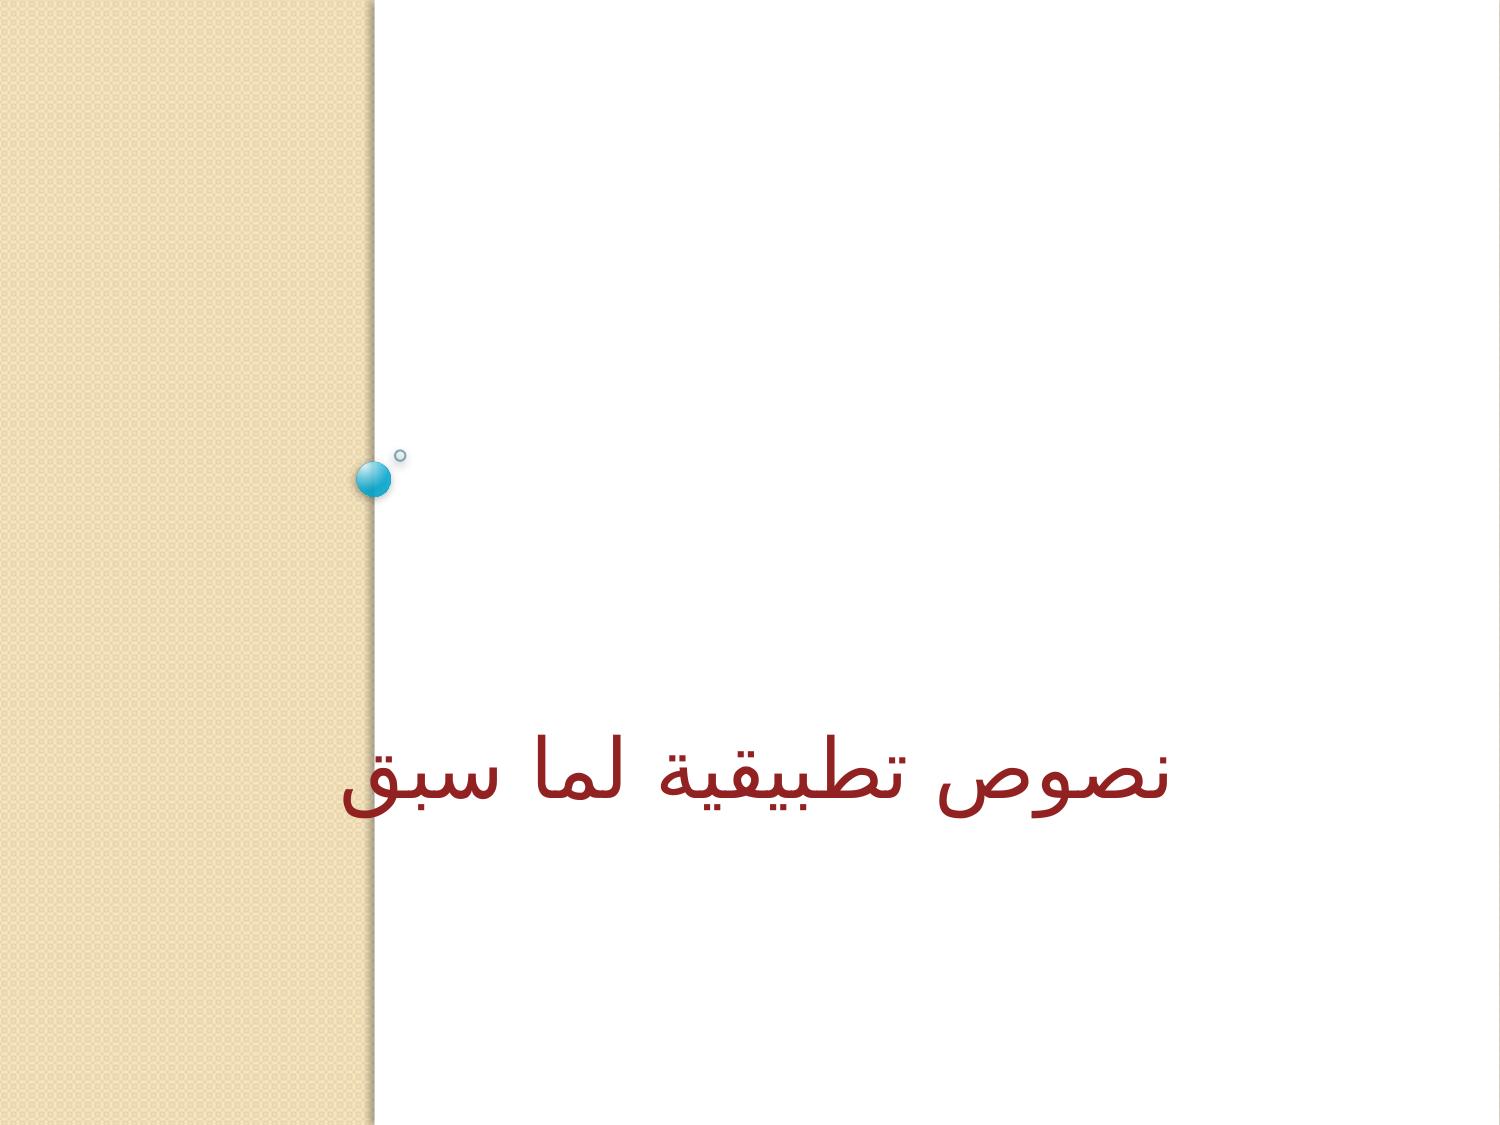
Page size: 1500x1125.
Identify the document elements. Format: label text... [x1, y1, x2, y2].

list نصوص تطبيقية لما سبق [123, 231, 1388, 823]
